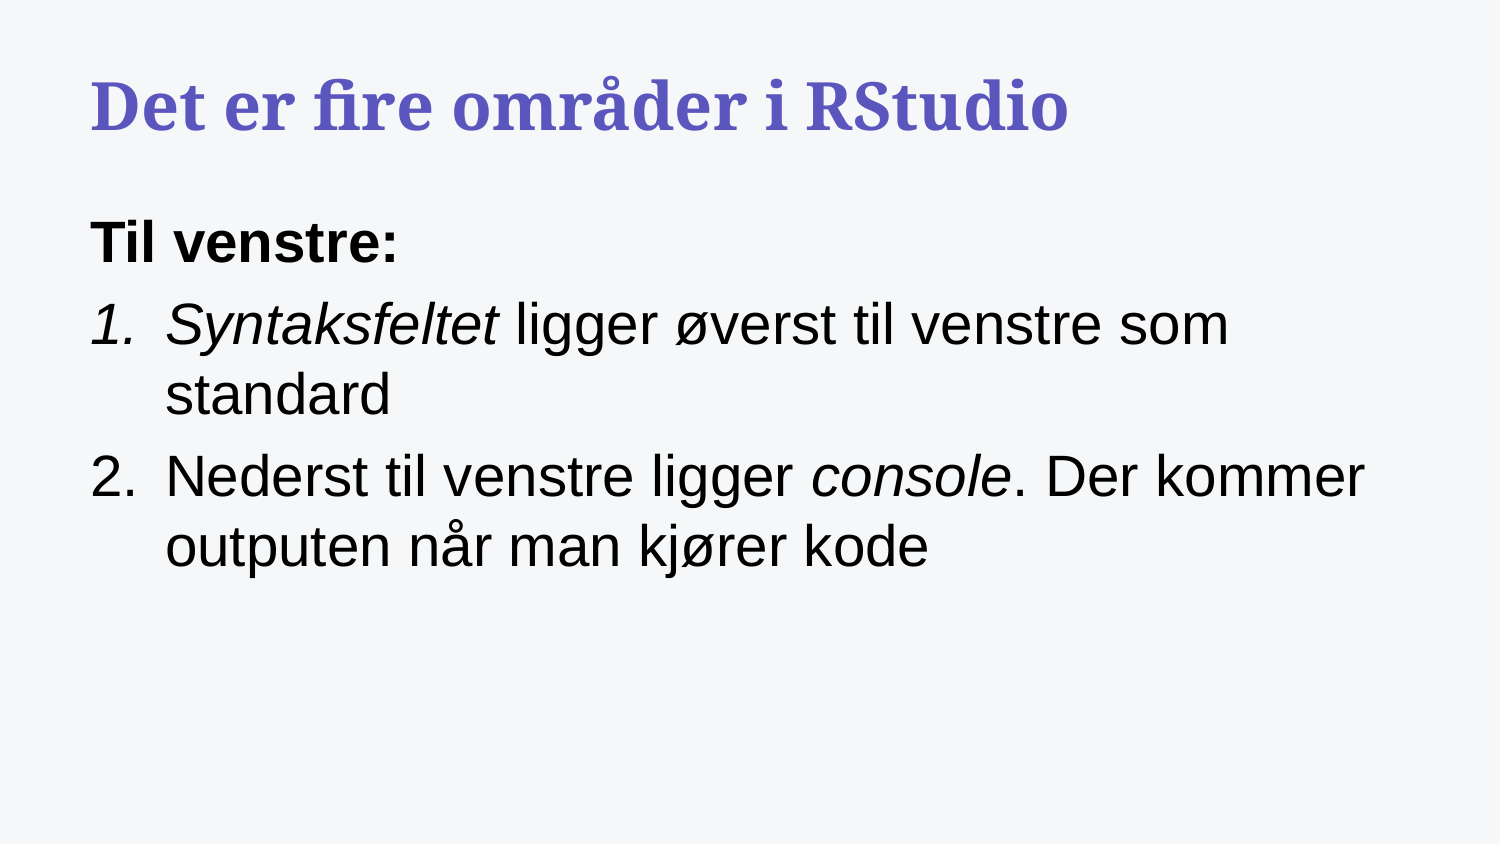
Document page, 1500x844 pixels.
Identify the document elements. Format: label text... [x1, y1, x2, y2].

list Til venstre: Syntaksfeltet ligger øverst til venstre som standard Nederst til venstre ligger console. Der kommer outputen når man kjører kode [75, 196, 1425, 754]
title Det er fire områder i RStudio [75, 33, 1425, 175]
